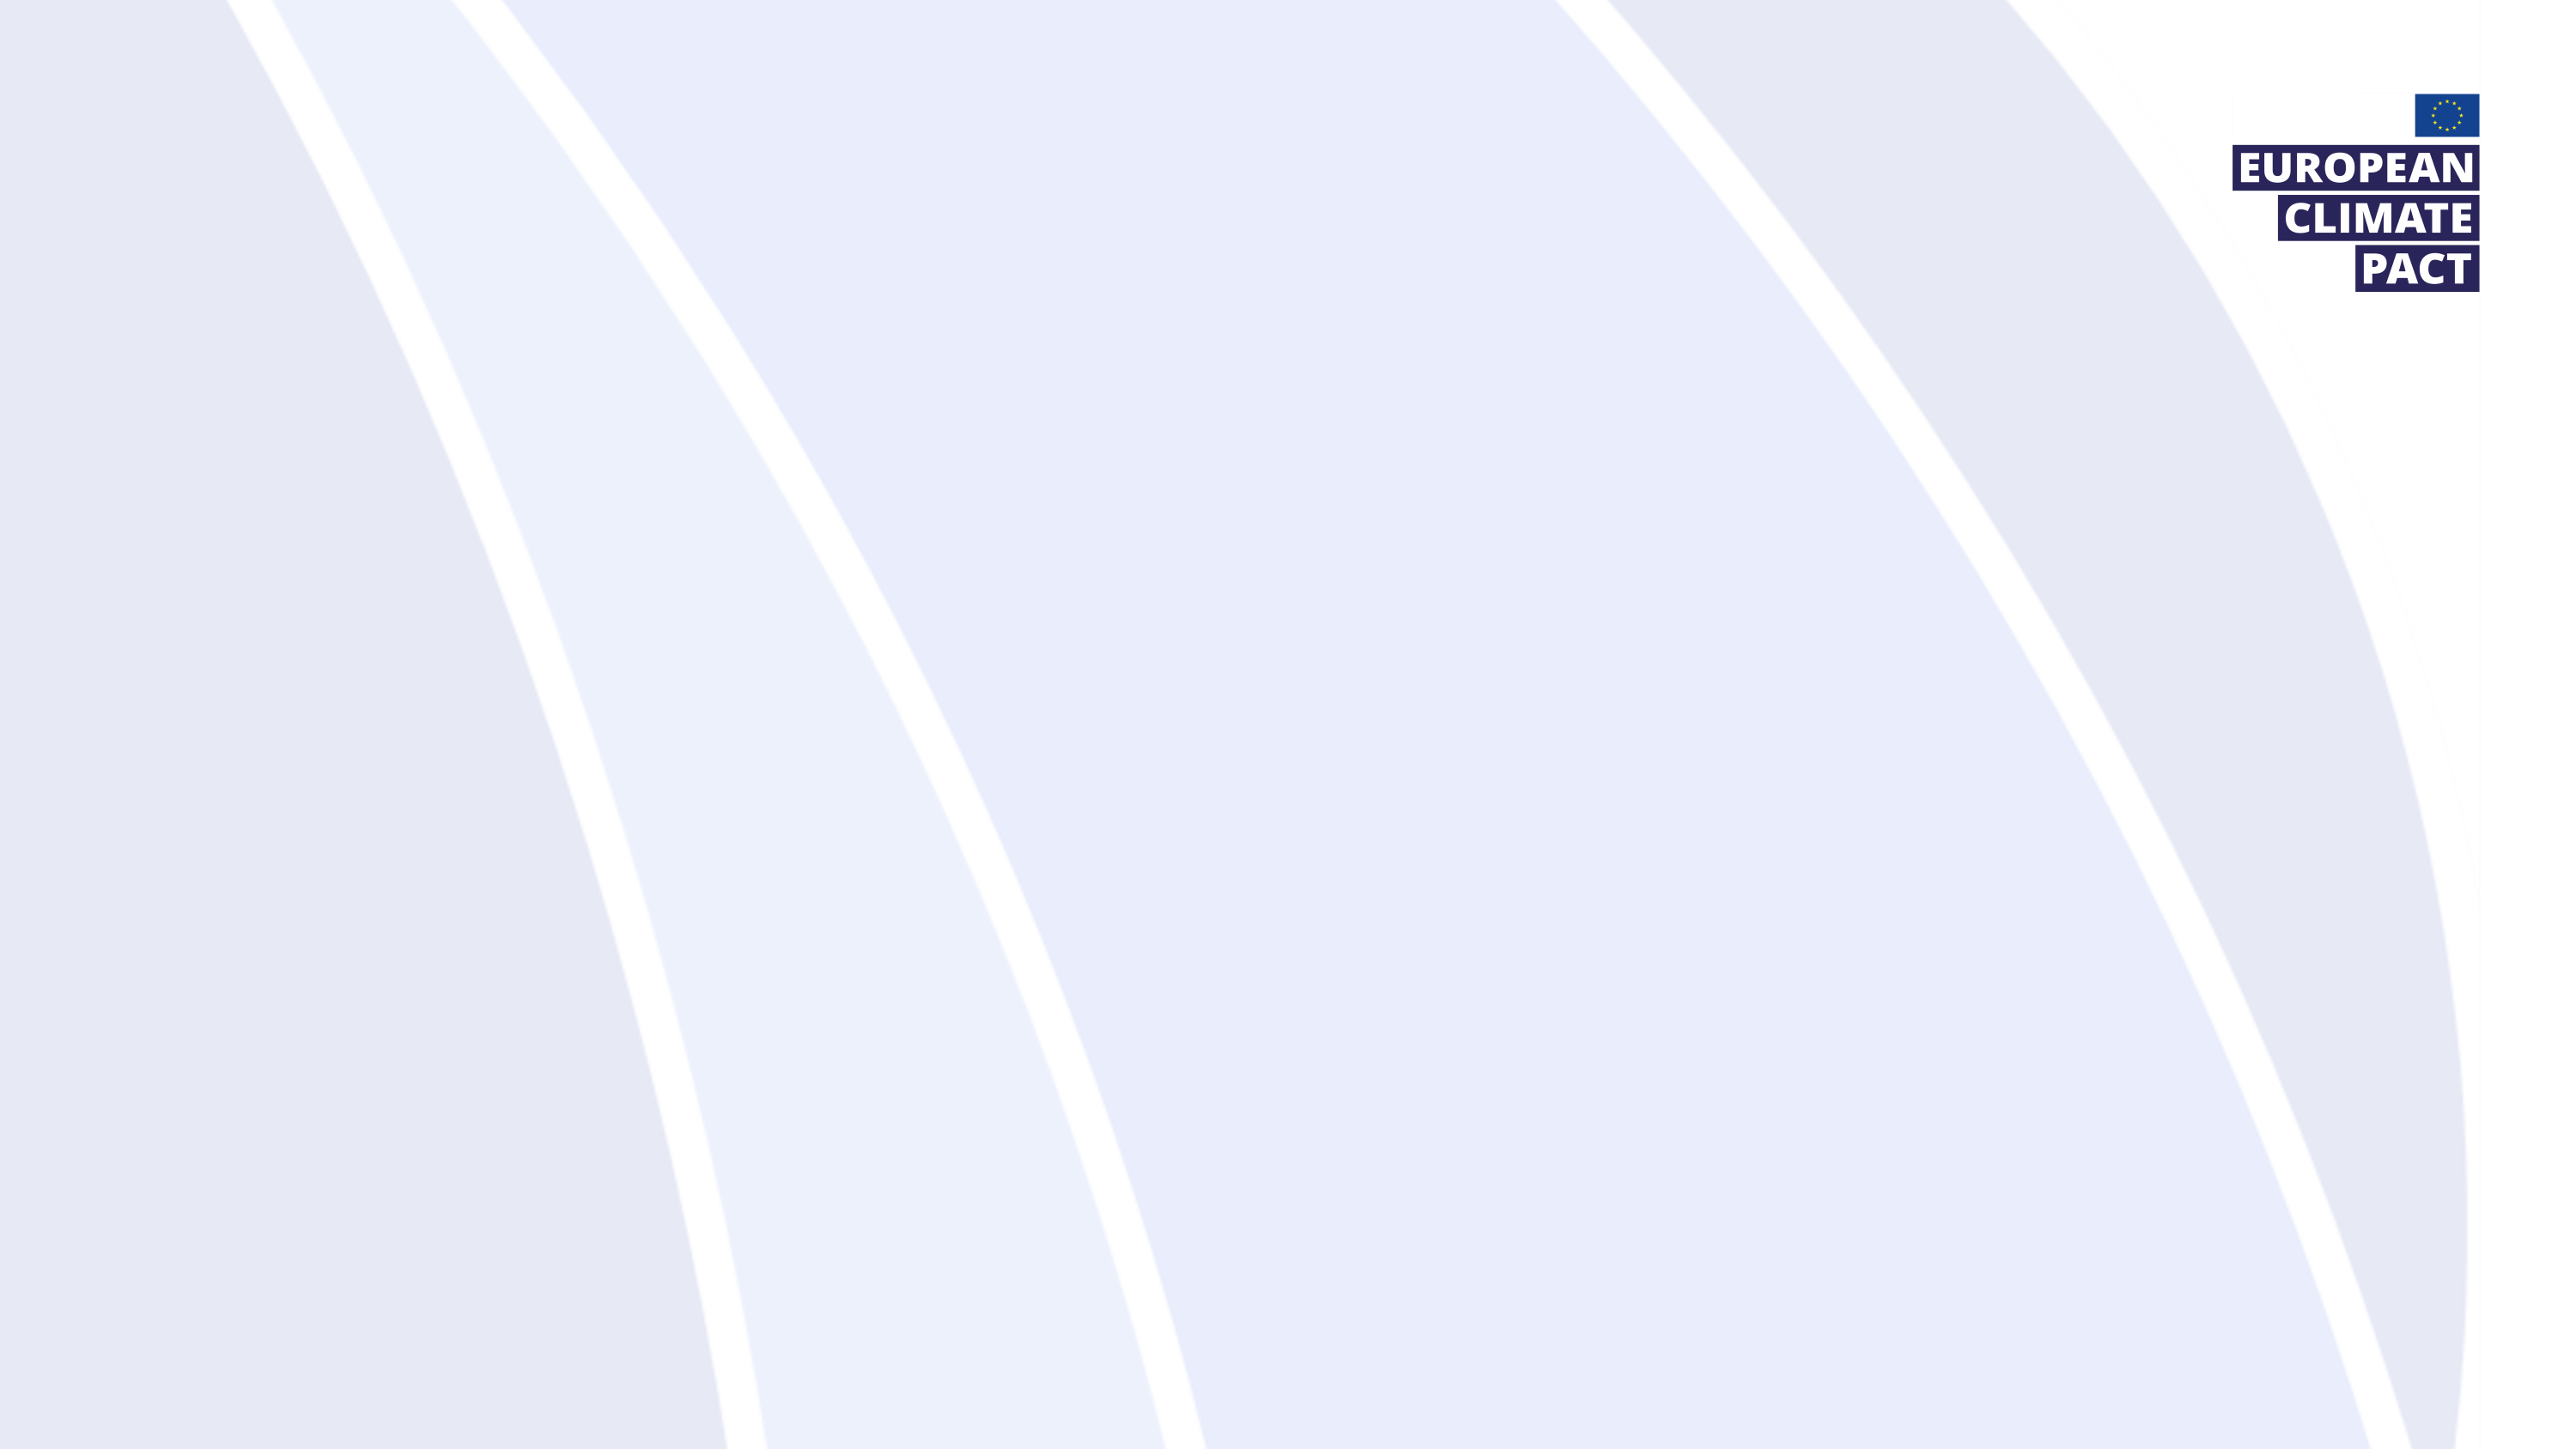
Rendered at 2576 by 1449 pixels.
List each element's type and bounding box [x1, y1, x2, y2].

picture [2233, 93, 2481, 292]
